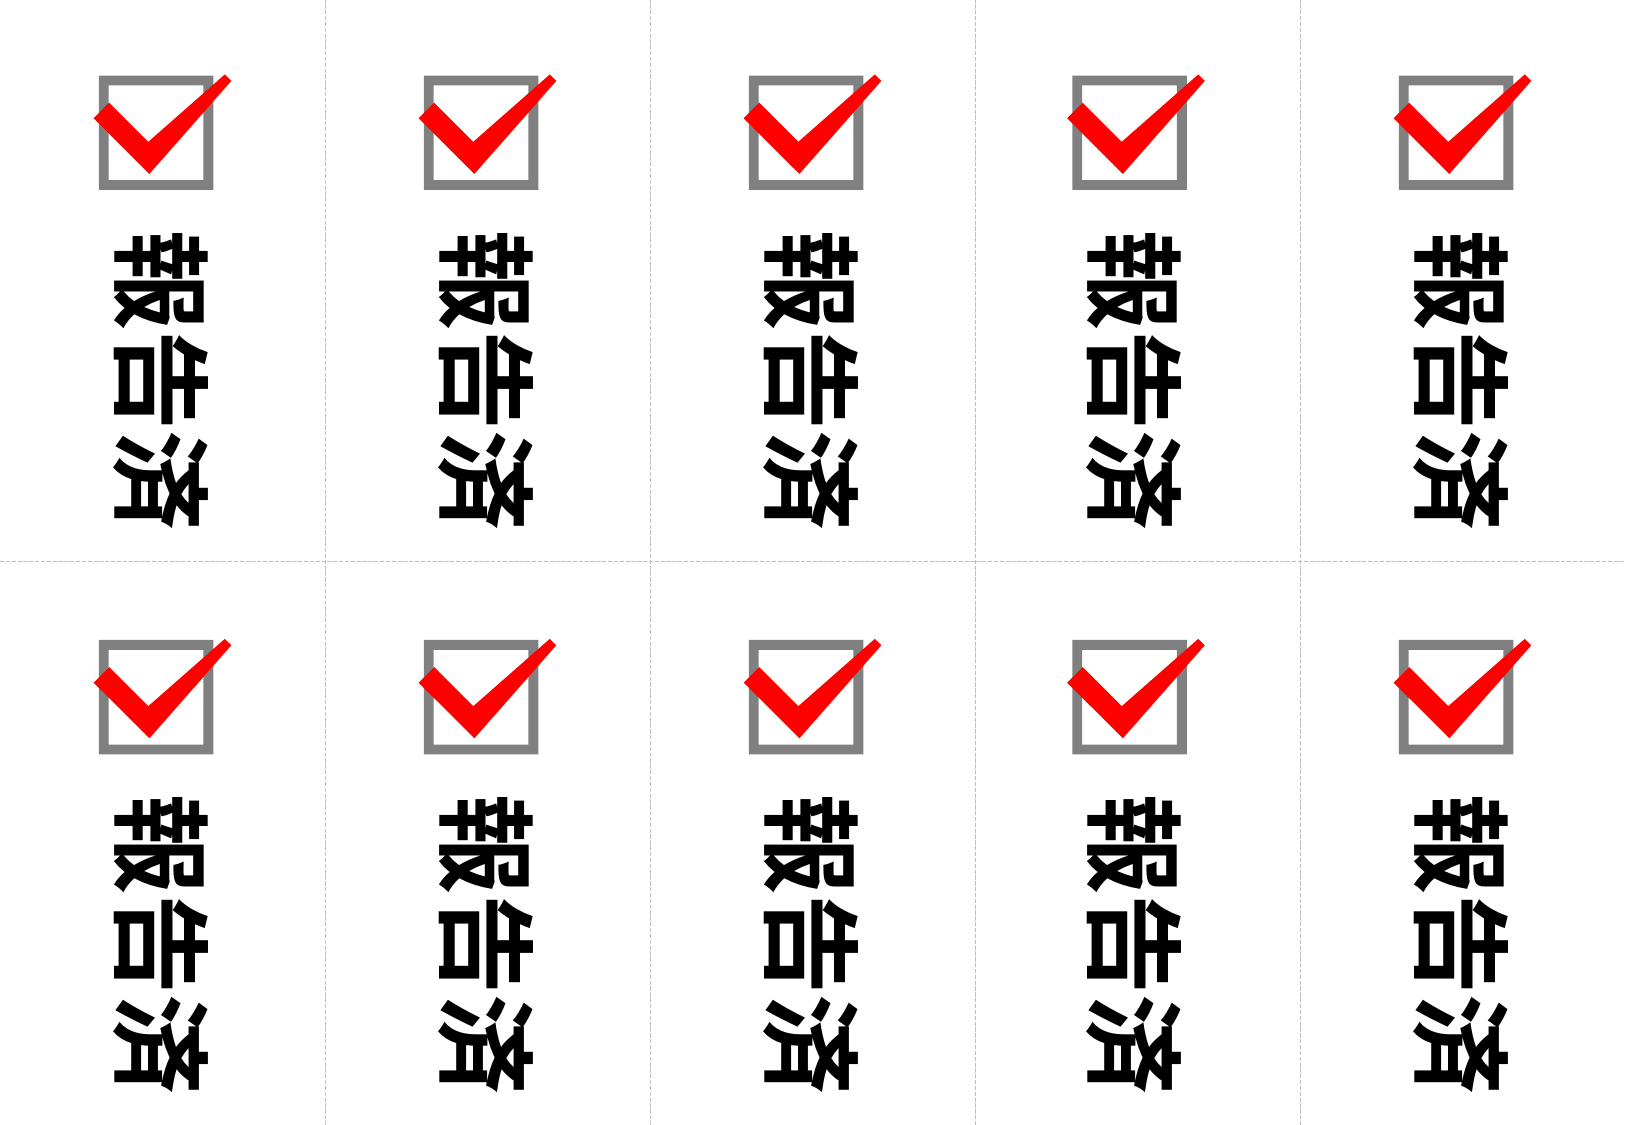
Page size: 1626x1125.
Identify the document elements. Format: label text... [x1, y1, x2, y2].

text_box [93, 638, 232, 755]
text_box 報告済 [426, 220, 548, 541]
text_box 報告済 [101, 220, 223, 541]
text_box 報告済 [1401, 220, 1523, 541]
text_box 報告済 [751, 220, 873, 541]
text_box 報告済 [1075, 220, 1197, 541]
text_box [1393, 638, 1532, 755]
text_box 報告済 [426, 784, 548, 1105]
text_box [1067, 74, 1205, 191]
text_box 報告済 [101, 784, 223, 1105]
text_box 報告済 [1075, 784, 1197, 1105]
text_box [743, 74, 882, 191]
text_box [1067, 638, 1205, 755]
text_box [743, 638, 882, 755]
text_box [418, 638, 557, 755]
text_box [418, 74, 557, 191]
text_box 報告済 [751, 784, 873, 1105]
text_box 報告済 [1401, 784, 1523, 1105]
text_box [1393, 74, 1532, 191]
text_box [93, 74, 232, 191]
